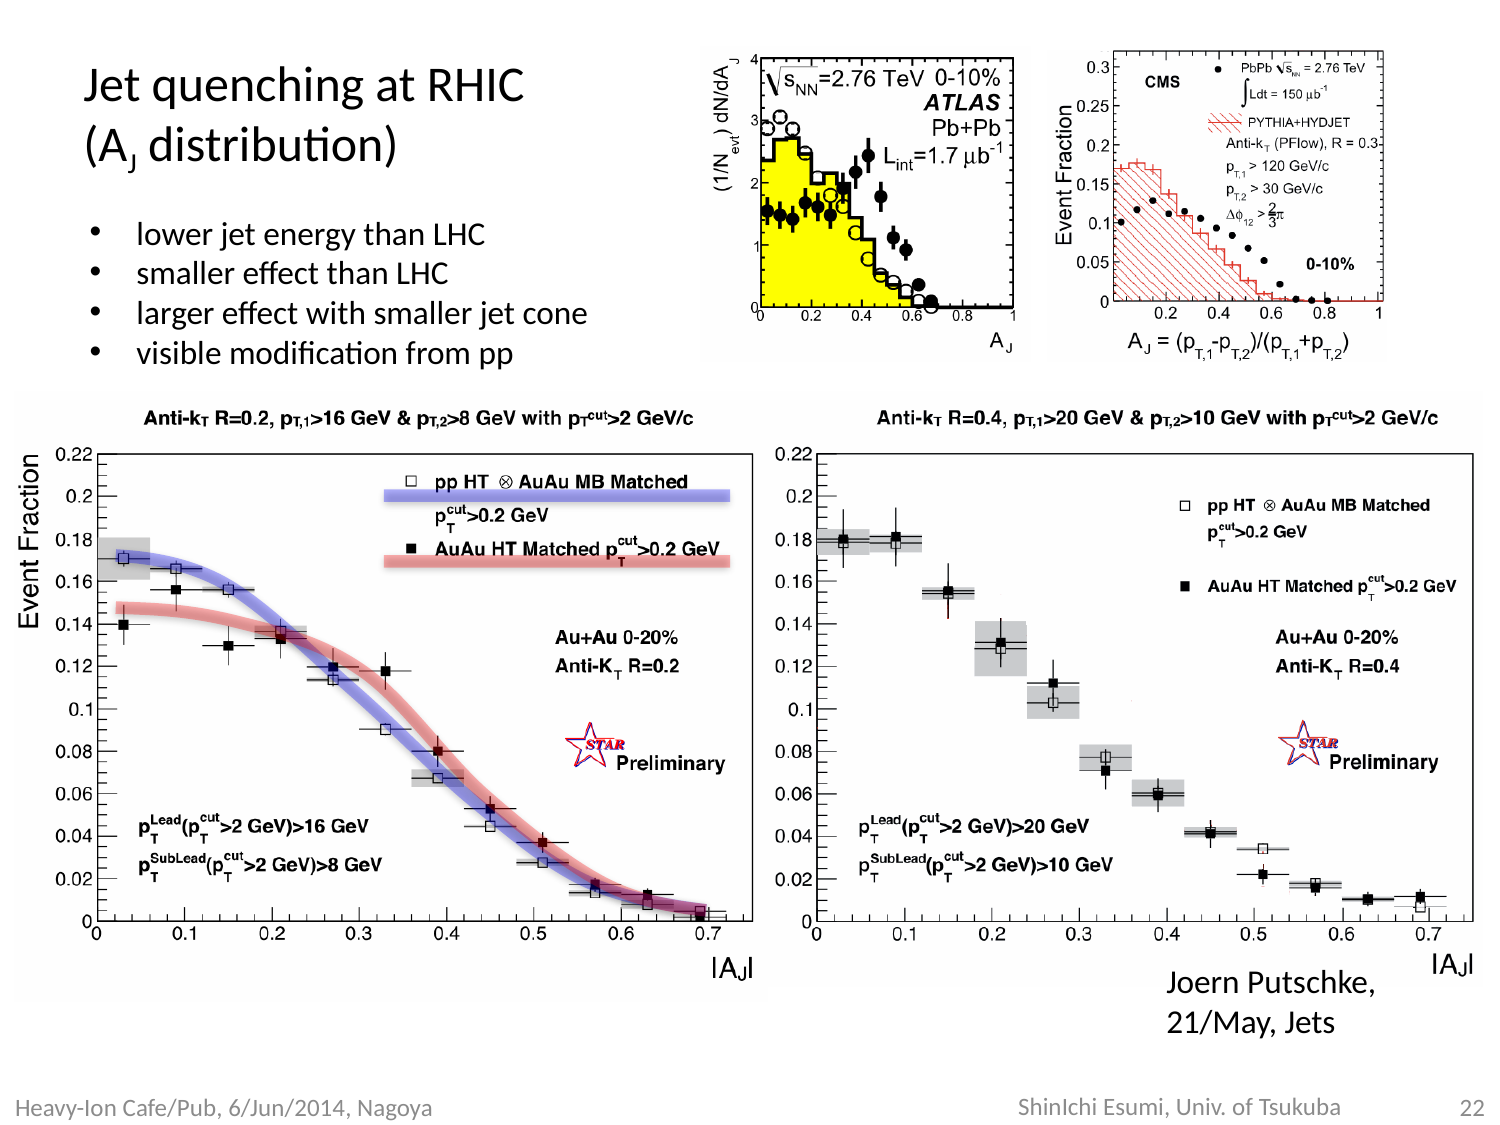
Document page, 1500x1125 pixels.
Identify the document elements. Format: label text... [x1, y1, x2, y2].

footer ShinIchi Esumi, Univ. of Tsukuba [966, 1086, 1393, 1125]
slide_number 22 [1393, 1086, 1500, 1125]
text_box Jet quenching at RHIC (AJ distribution) [68, 43, 583, 187]
text_box lower jet energy than LHC smaller effect than LHC larger effect with smaller jet cone visible modification from pp [74, 204, 604, 379]
picture [1047, 50, 1387, 362]
text_box Joern Putschke, 21/May, Jets [1151, 995, 1392, 1048]
picture [699, 46, 1032, 362]
picture [14, 390, 1484, 1002]
slide_number Heavy-Ion Cafe/Pub, 6/Jun/2014, Nagoya [0, 1087, 472, 1125]
